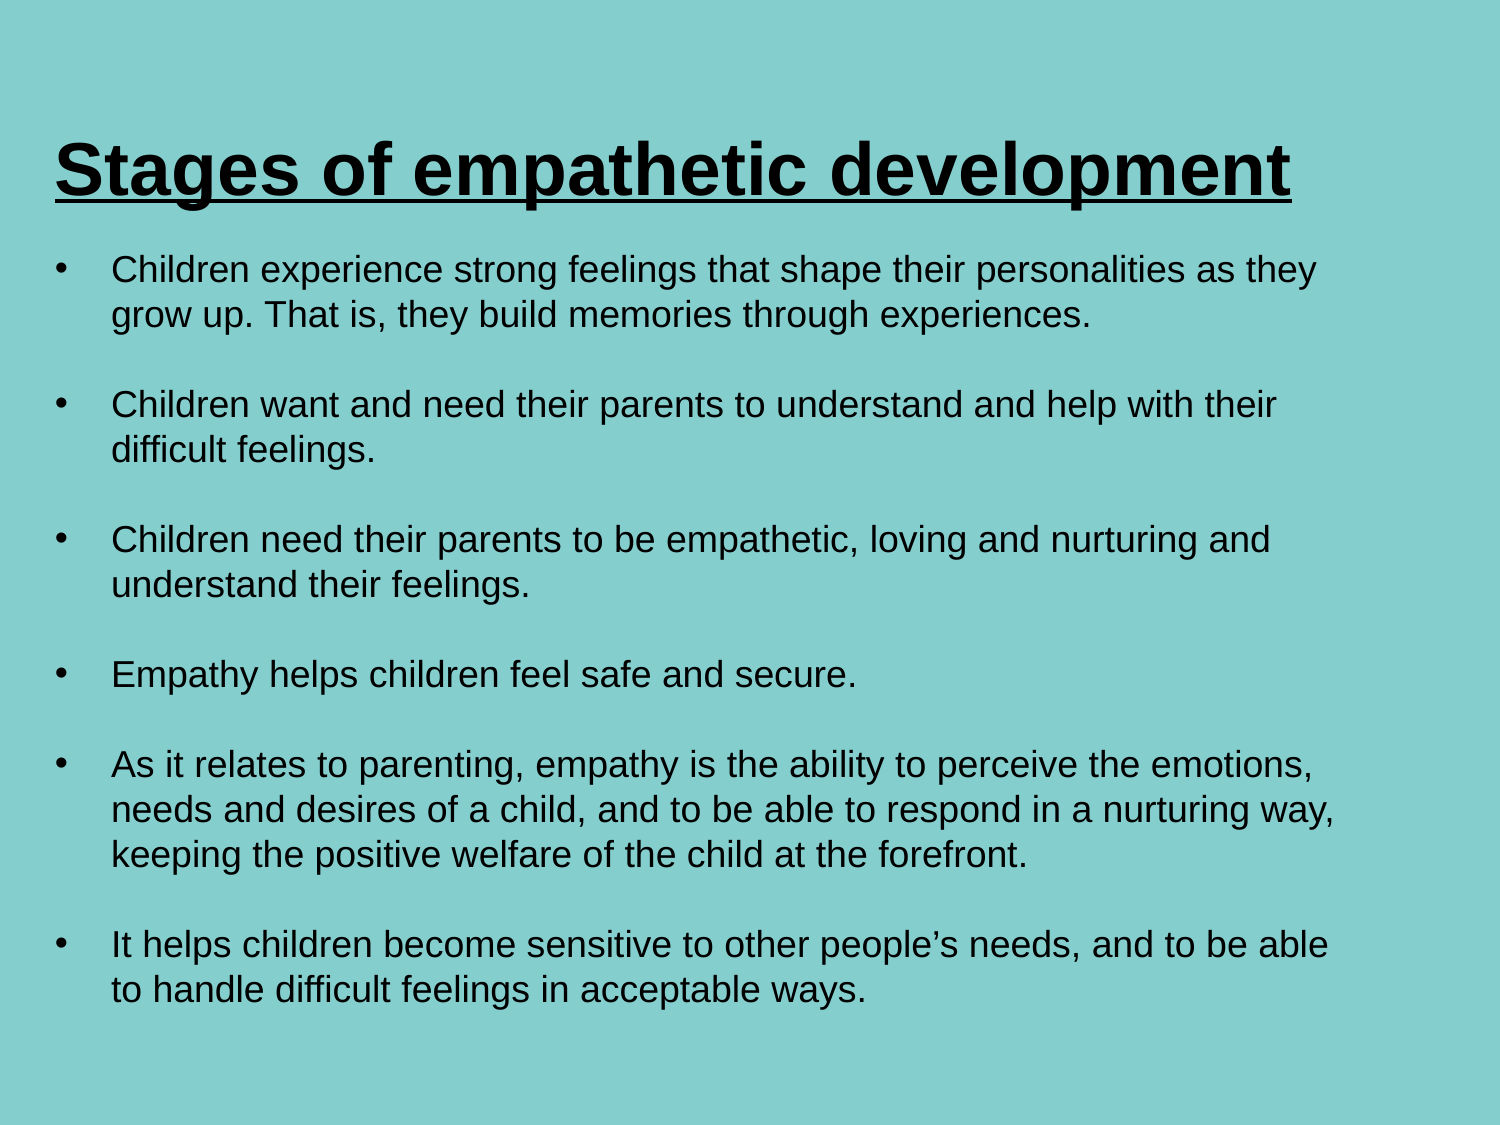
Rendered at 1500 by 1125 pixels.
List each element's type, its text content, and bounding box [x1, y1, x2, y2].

text_box Children experience strong feelings that shape their personalities as they grow up. That is, they build memories through experiences. Children want and need their parents to understand and help with their difficult feelings. Children need their parents to be empathetic, loving and nurturing and understand their feelings. Empathy helps children feel safe and secure. As it relates to parenting, empathy is the ability to perceive the emotions, needs and desires of a child, and to be able to respond in a nurturing way, keeping the positive welfare of the child at the forefront. It helps children become sensitive to other people’s needs, and to be able to handle difficult feelings in acceptable ways. [40, 187, 1358, 1018]
title Stages of empathetic development [40, 112, 1403, 313]
